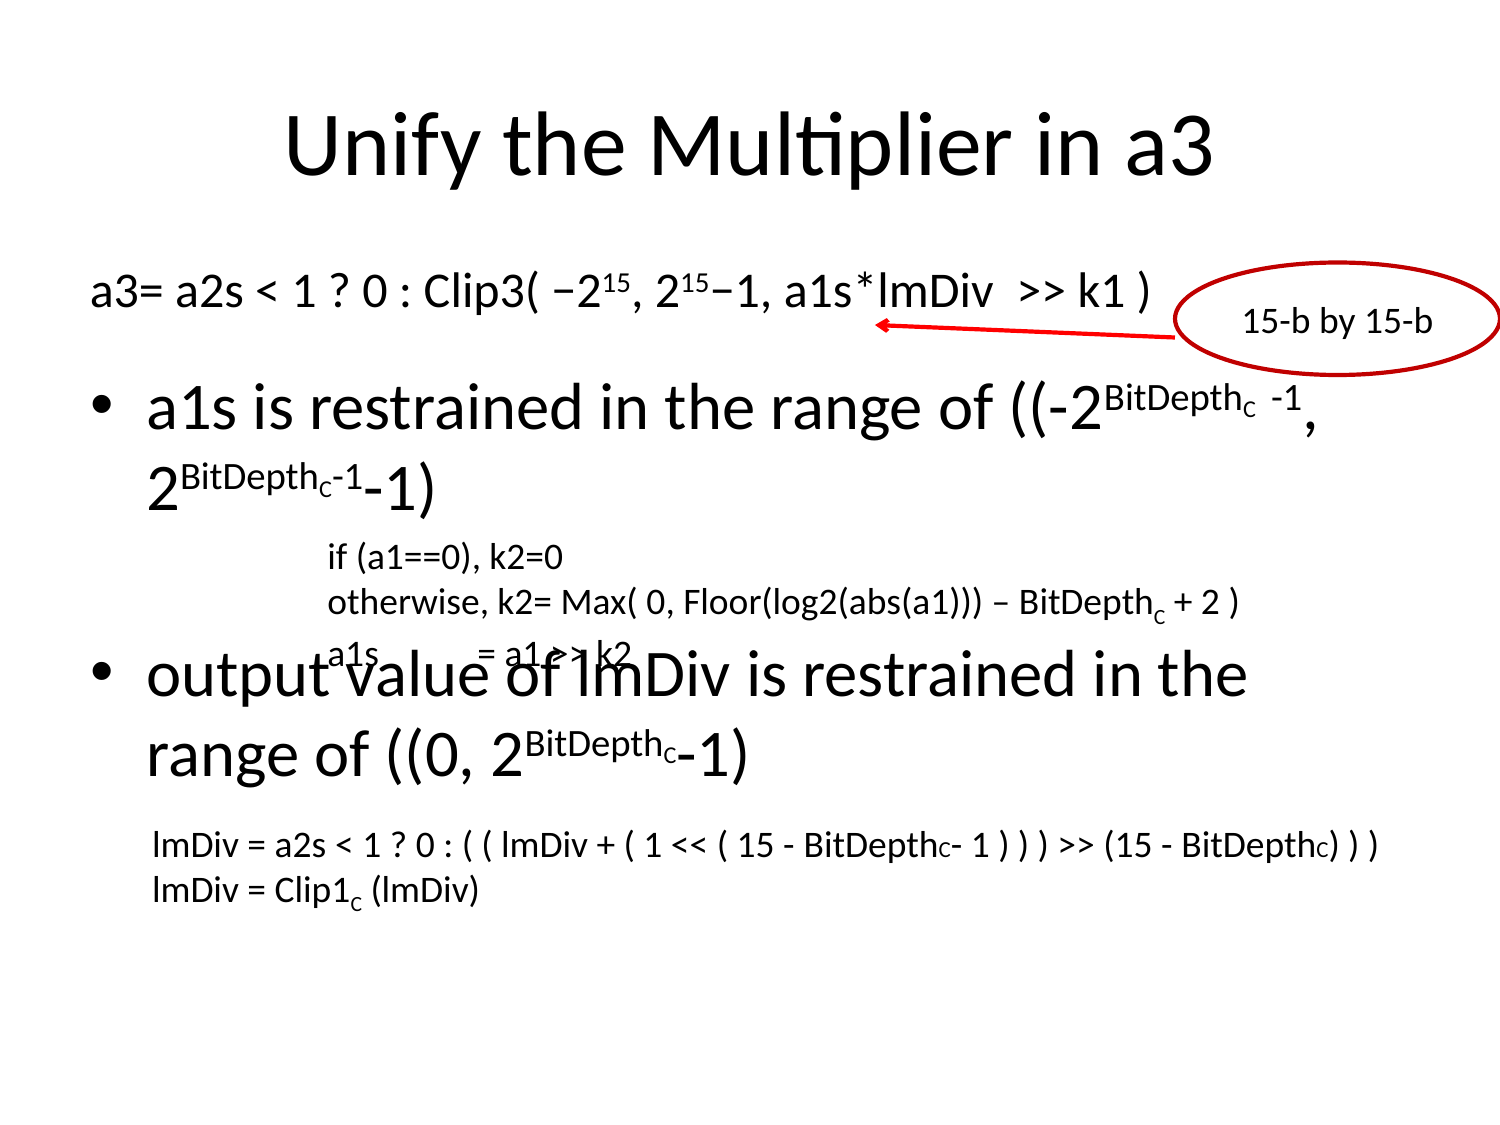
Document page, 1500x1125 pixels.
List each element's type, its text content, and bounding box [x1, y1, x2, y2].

list a1s is restrained in the range of ((-2BitDepthC -1, 2BitDepthC-1-1) output value of lmDiv is restrained in the range of ((0, 2BitDepthC-1) [75, 325, 1425, 1005]
text_box lmDiv = a2s < 1 ? 0 : ( ( lmDiv + ( 1 << ( 15 - BitDepthC- 1 ) ) ) >> (15 - BitDepthC) ) ) lmDiv = Clip1C (lmDiv) [137, 812, 1413, 924]
text_box a3= a2s < 1 ? 0 : Clip3( −215, 215−1, a1s*lmDiv >> k1 ) [74, 249, 1438, 325]
text_box 15-b by 15-b [1172, 260, 1500, 378]
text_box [874, 324, 1176, 338]
title Unify the Multiplier in a3 [75, 45, 1425, 233]
text_box if (a1==0), k2=0 otherwise, k2= Max( 0, Floor(log2(abs(a1))) – BitDepthC + 2 ) a1s = a1 >> k2 [312, 524, 1275, 681]
